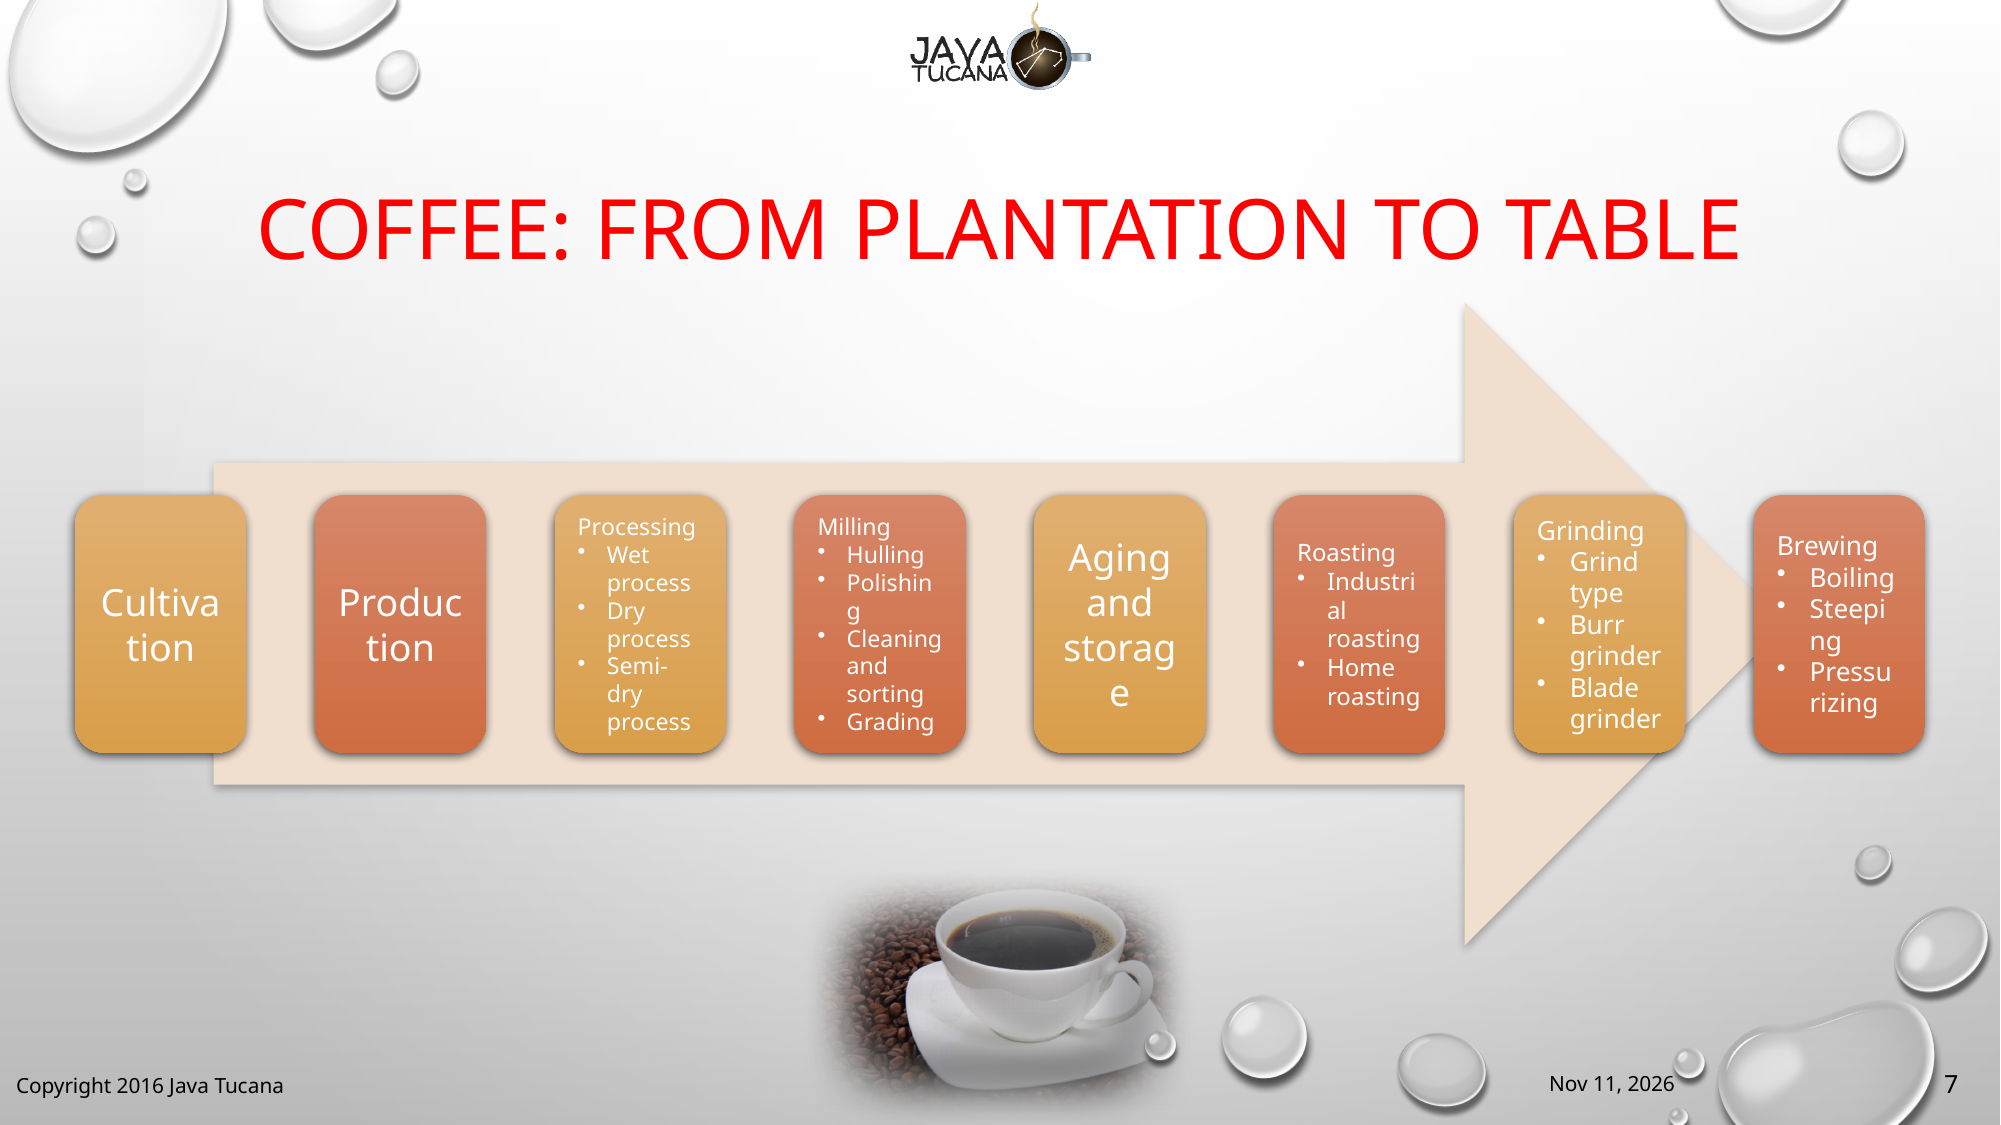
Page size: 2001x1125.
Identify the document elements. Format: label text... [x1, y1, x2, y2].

footer Copyright 2016 Java Tucana [1, 1055, 1096, 1116]
slide_number 26-Mar-16 [1239, 1055, 1690, 1116]
slide_number 7 [1848, 1055, 1974, 1116]
picture [0, 0, 2001, 1125]
title Coffee: From plantation to table [149, 101, 1851, 301]
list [74, 301, 1926, 946]
